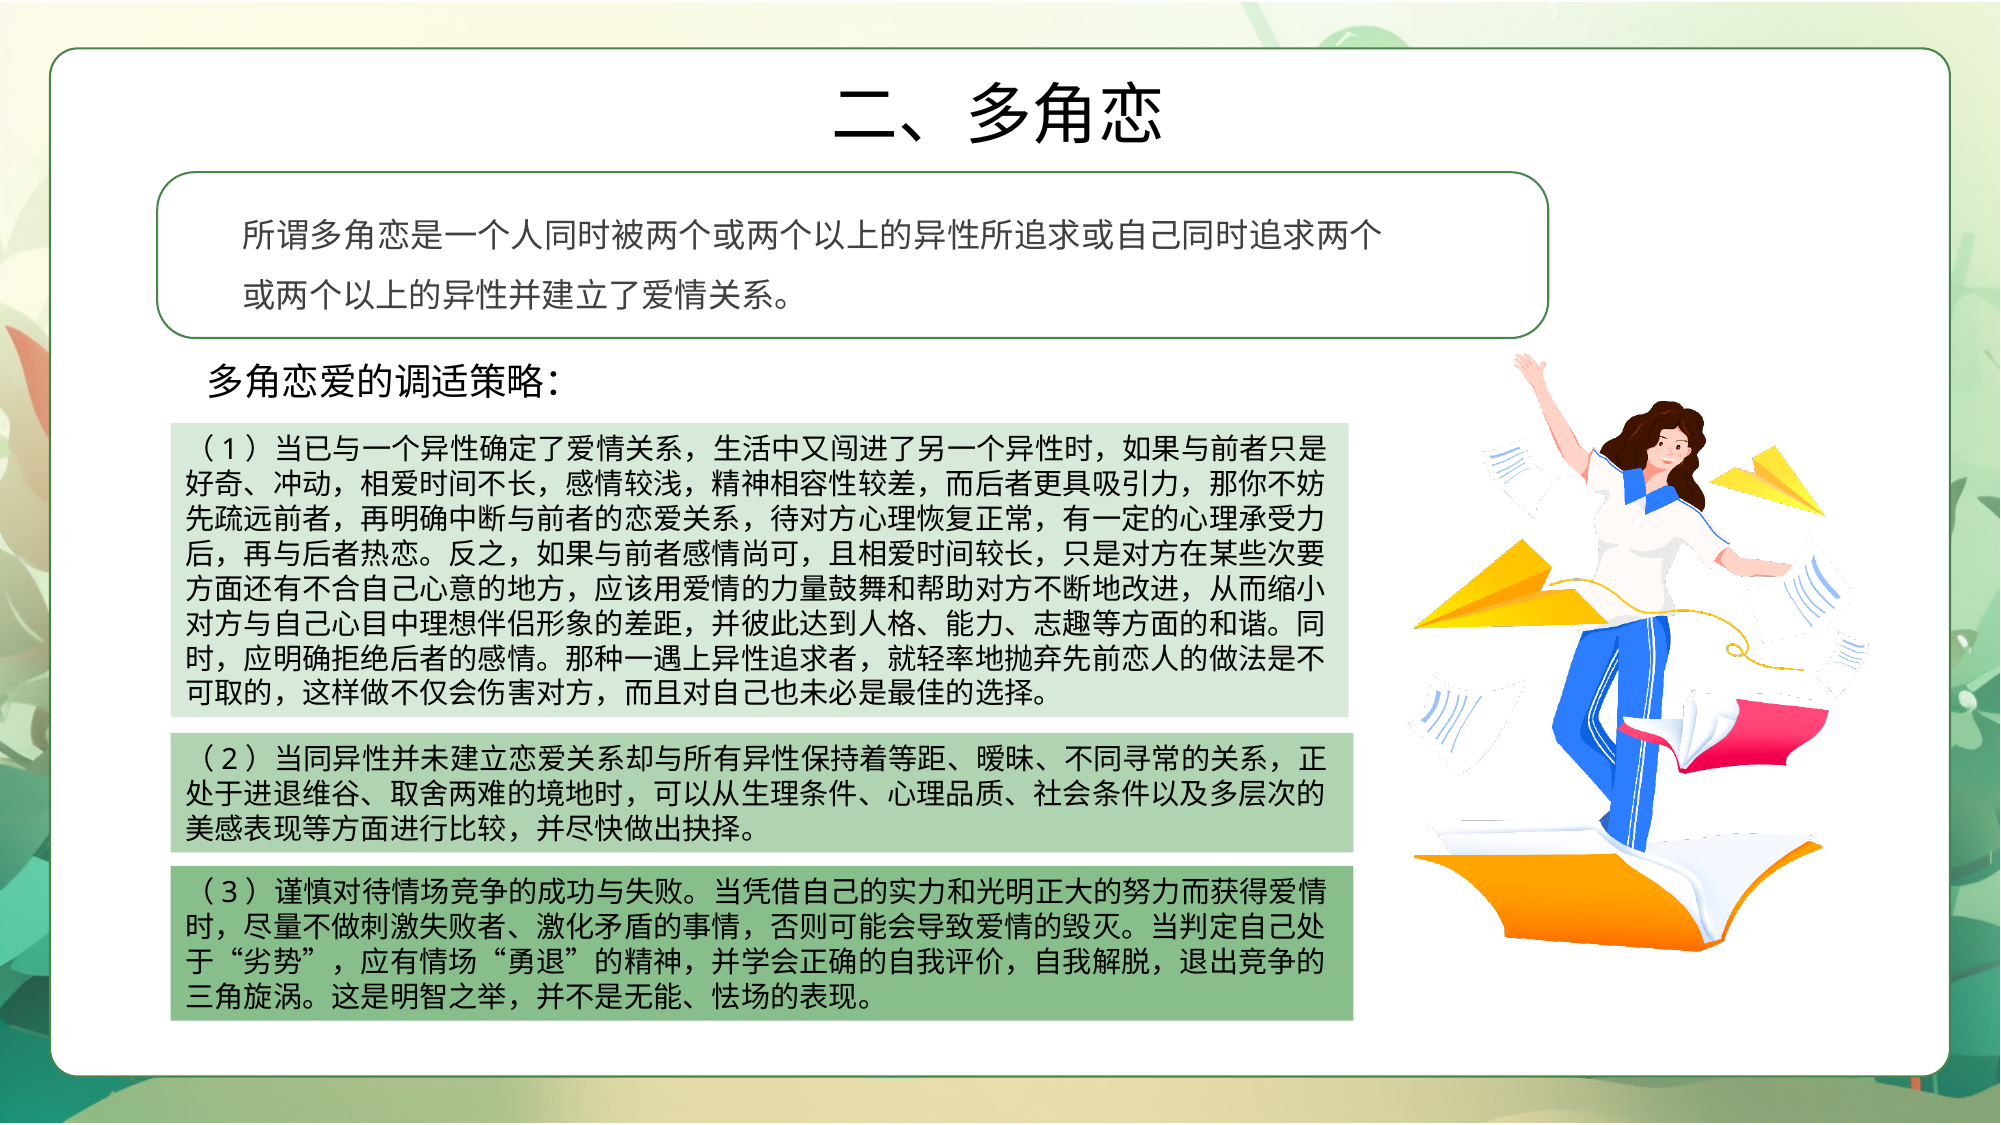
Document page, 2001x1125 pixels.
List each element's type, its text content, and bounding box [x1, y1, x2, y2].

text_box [157, 172, 1549, 339]
text_box （3）谨慎对待情场竞争的成功与失败。当凭借自己的实力和光明正大的努力而获得爱情时，尽量不做刺激失败者、激化矛盾的事情，否则可能会导致爱情的毁灭。当判定自己处于“劣势”，应有情场“勇退”的精神，并学会正确的自我评价，自我解脱，退出竞争的三角旋涡。这是明智之举，并不是无能、怯场的表现。 [170, 865, 1354, 1021]
picture [0, 2, 2000, 1123]
text_box （2）当同异性并未建立恋爱关系却与所有异性保持着等距、暧昧、不同寻常的关系，正处于进退维谷、取舍两难的境地时，可以从生理条件、心理品质、社会条件以及多层次的美感表现等方面进行比较，并尽快做出抉择。 [170, 732, 1284, 853]
text_box （1）当已与一个异性确定了爱情关系，生活中又闯进了另一个异性时，如果与前者只是好奇、冲动，相爱时间不长，感情较浅，精神相容性较差，而后者更具吸引力，那你不妨先疏远前者，再明确中断与前者的恋爱关系，待对方心理恢复正常，有一定的心理承受力后，再与后者热恋。反之，如果与前者感情尚可，且相爱时间较长，只是对方在某些次要方面还有不合自己心意的地方，应该用爱情的力量鼓舞和帮助对方不断地改进，从而缩小对方与自己心目中理想伴侣形象的差距，并彼此达到人格、能力、志趣等方面的和谐。同时，应明确拒绝后者的感情。那种一遇上异性追求者，就轻率地抛弃先前恋人的做法是不可取的，这样做不仅会伤害对方，而且对自己也未必是最佳的选择。 [170, 422, 1284, 718]
text_box 多角恋爱的调适策略： [192, 350, 859, 410]
text_box 二、多角恋 [437, 64, 1561, 160]
